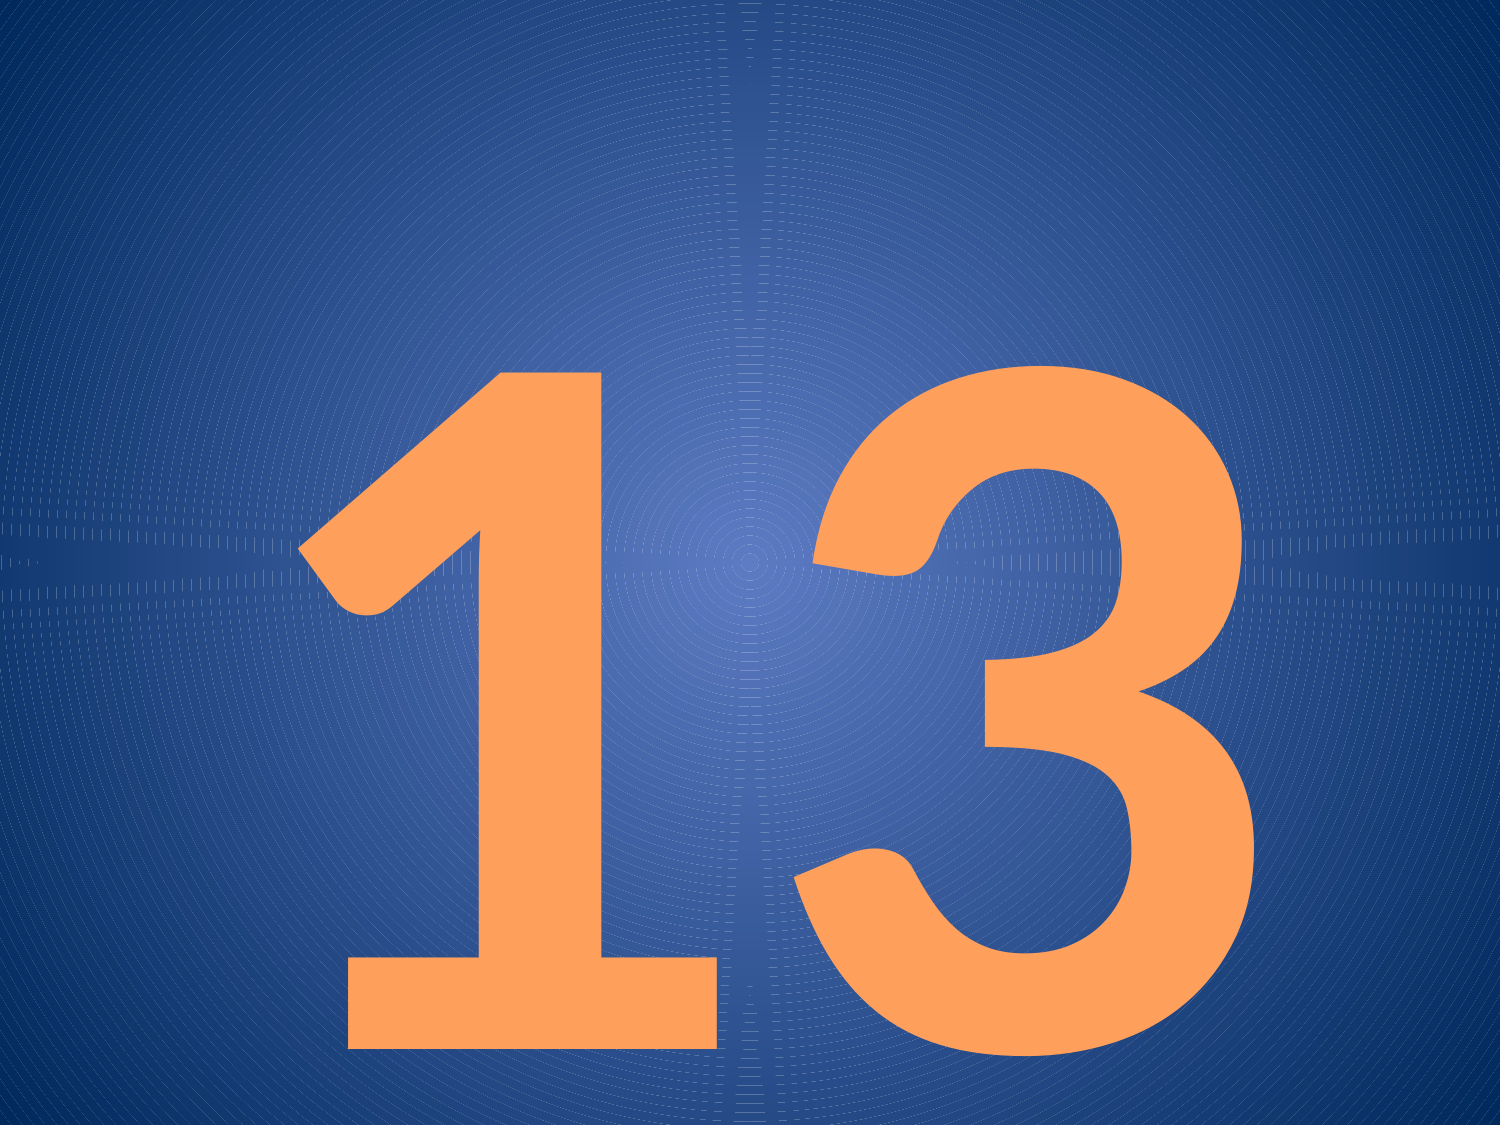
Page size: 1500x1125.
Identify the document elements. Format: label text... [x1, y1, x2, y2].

text_box 13 [213, 0, 1300, 1125]
